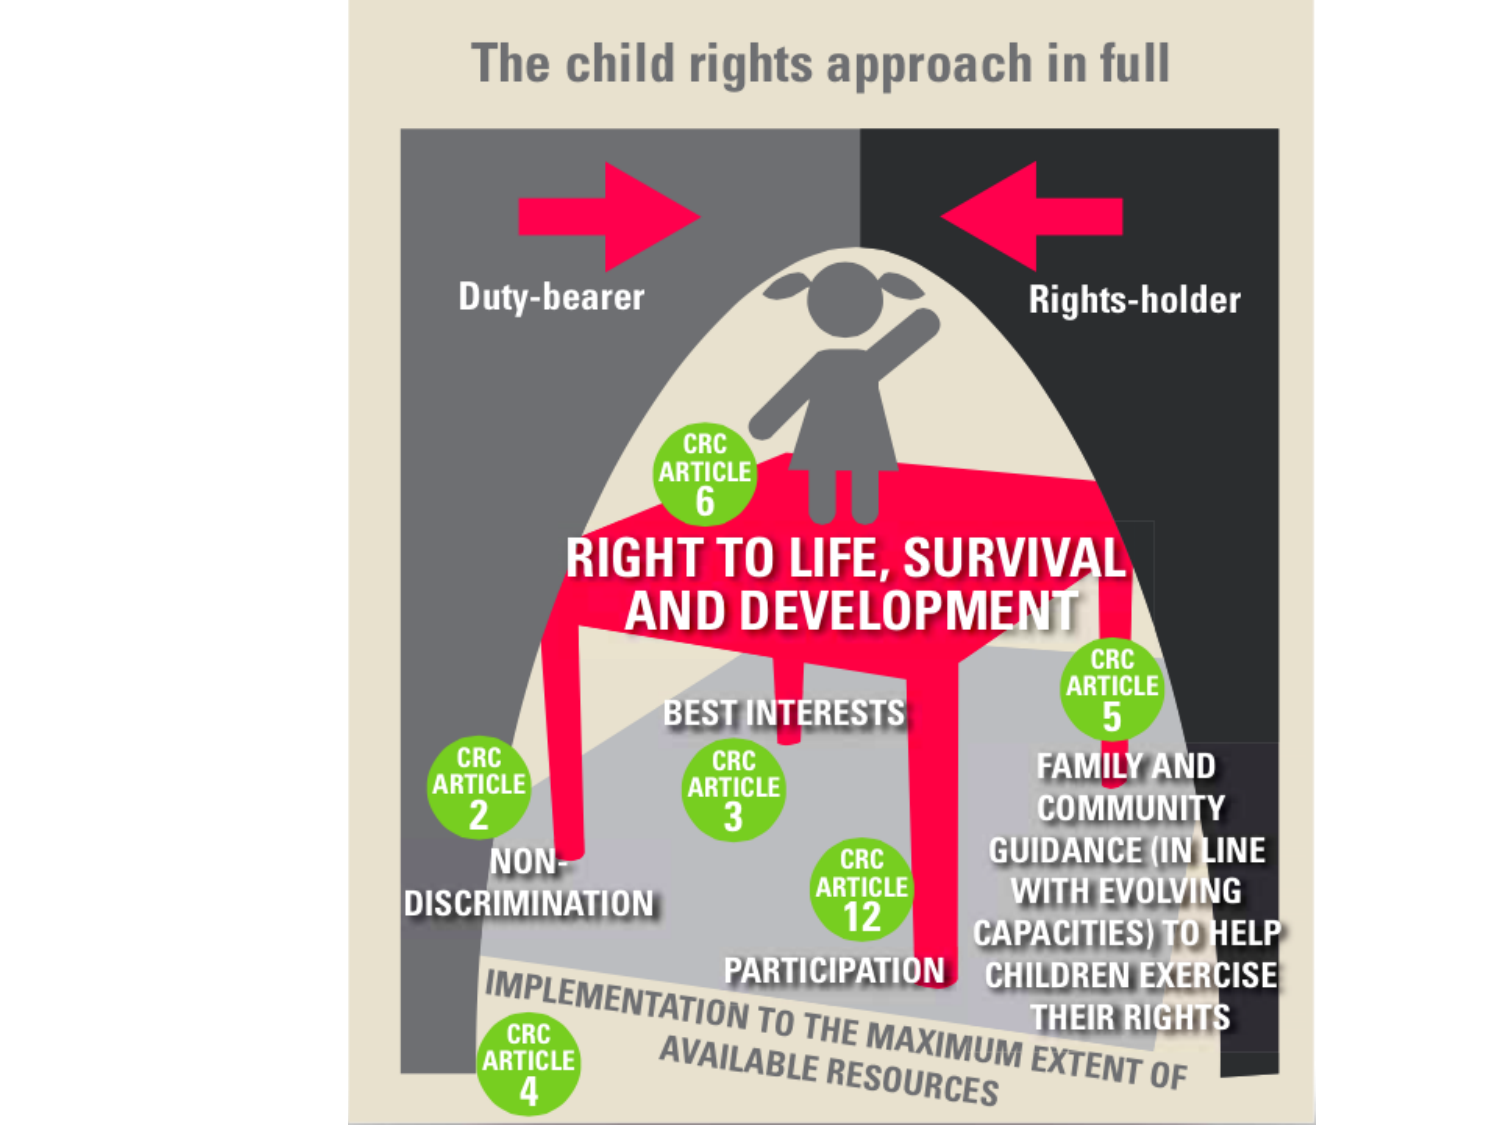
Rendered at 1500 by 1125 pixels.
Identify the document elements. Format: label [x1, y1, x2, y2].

list [76, 0, 1500, 1125]
